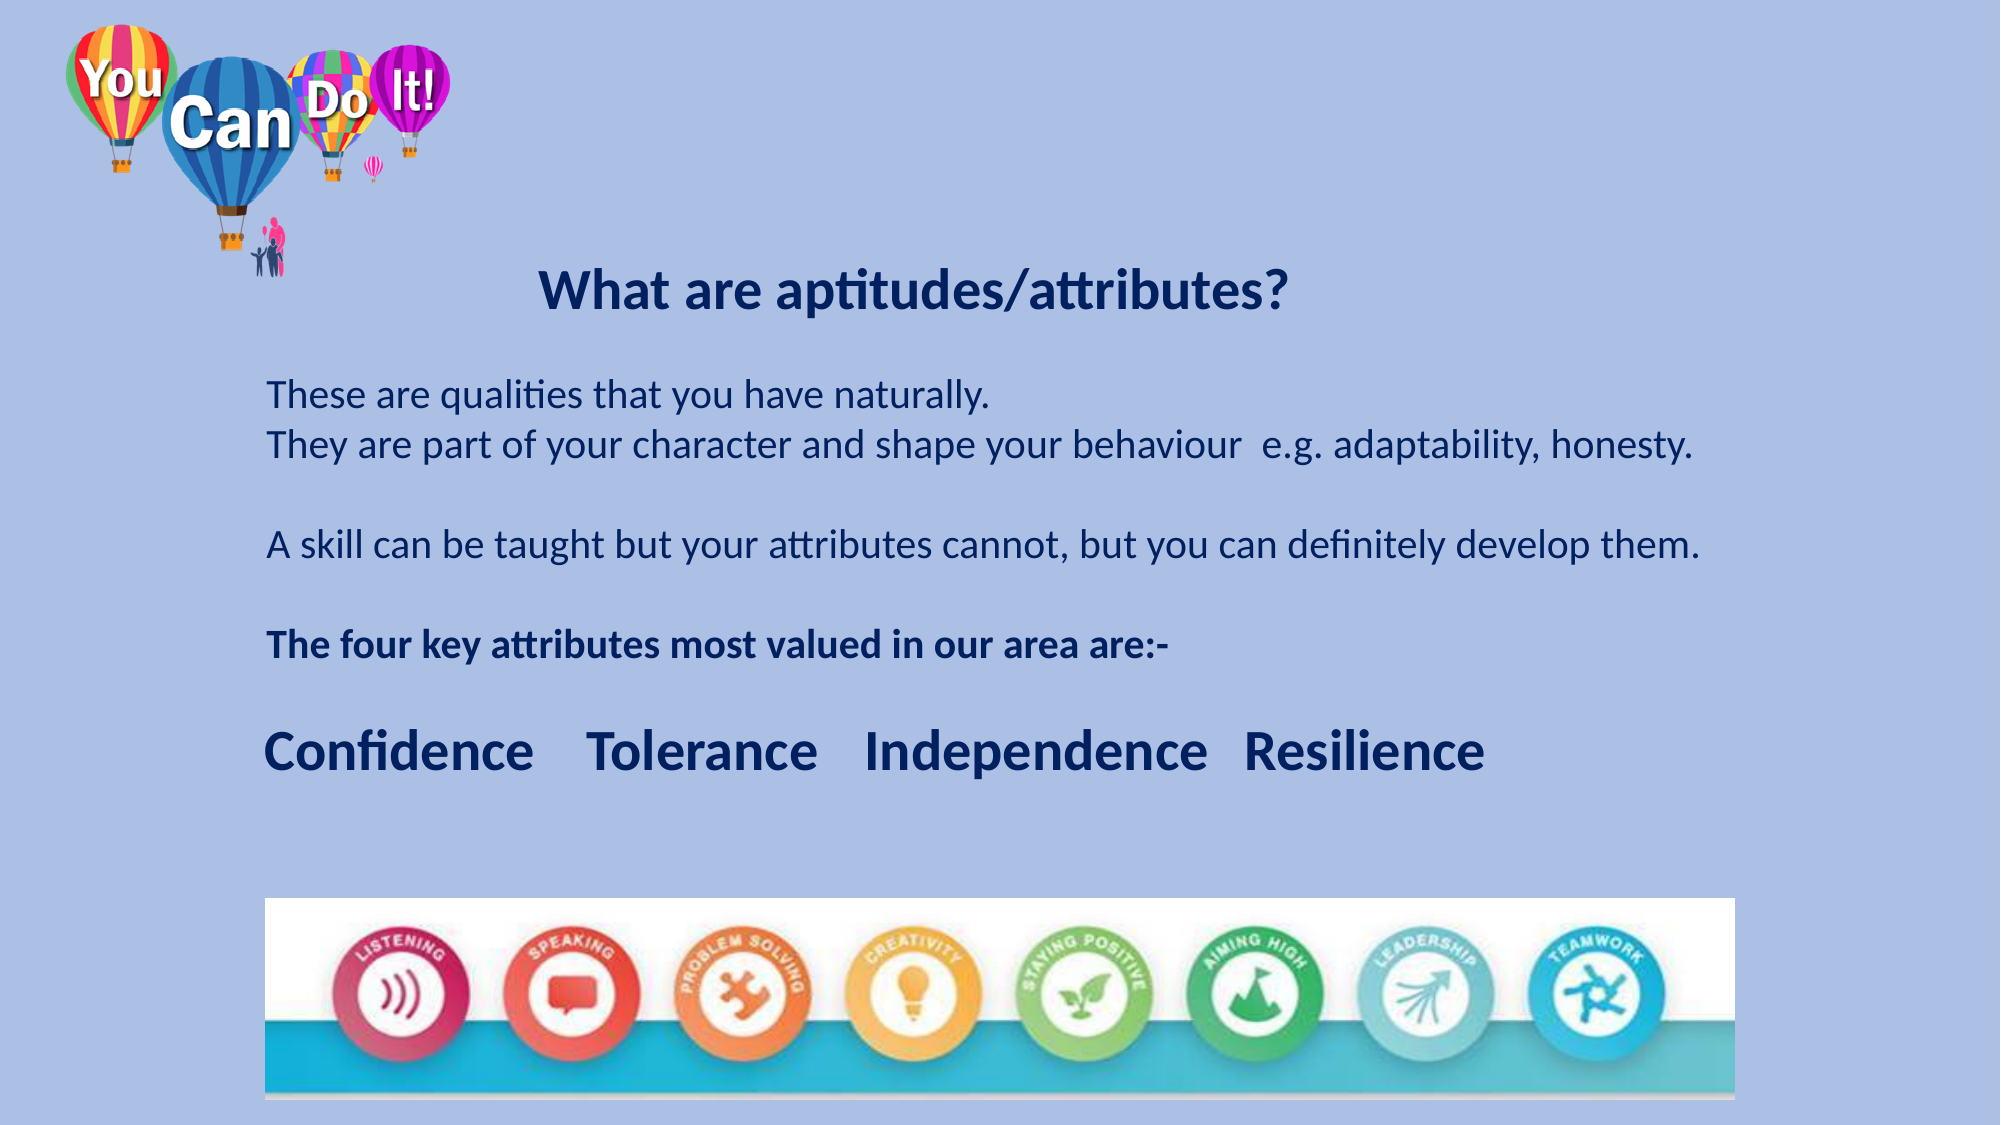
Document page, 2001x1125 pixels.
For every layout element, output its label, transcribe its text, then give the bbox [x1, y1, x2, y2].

picture [48, 19, 466, 311]
picture [265, 898, 1735, 1100]
text_box What are aptitudes/attributes? These are qualities that you have naturally. They are part of your character and shape your behaviour e.g. adaptability, honesty. A skill can be taught but your attributes cannot, but you can definitely develop them. The four key attributes most valued in our area are:- Confidence Tolerance Independence Resilience [0, 244, 1799, 834]
